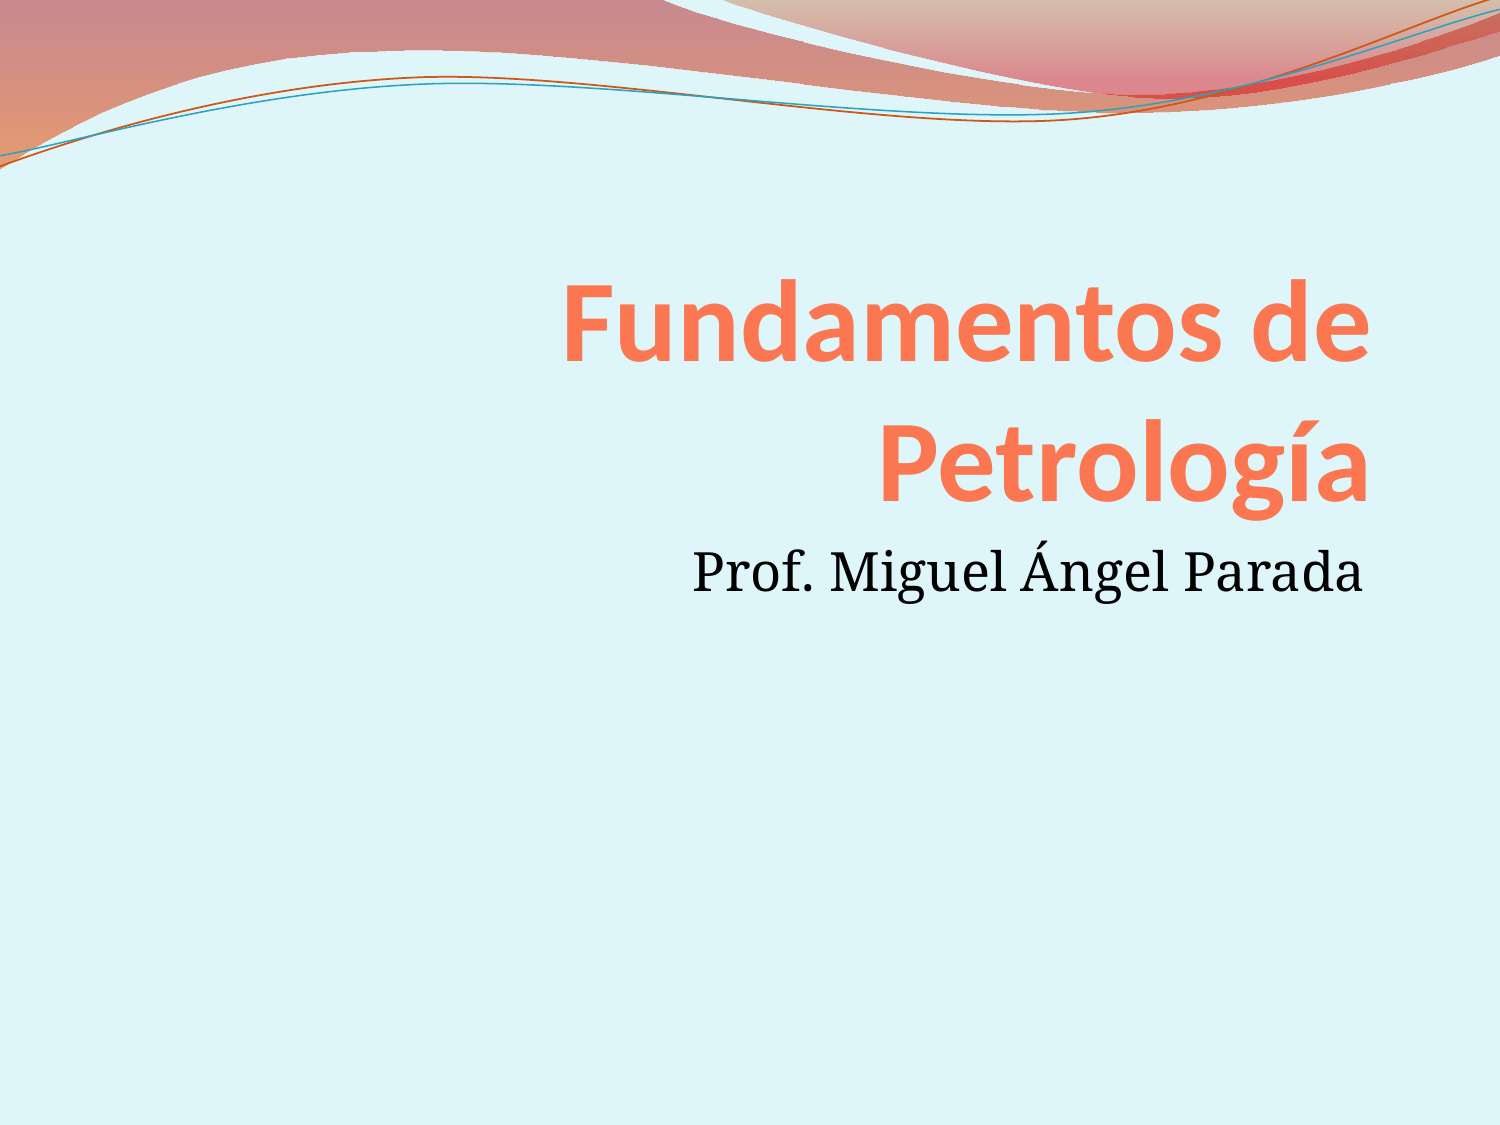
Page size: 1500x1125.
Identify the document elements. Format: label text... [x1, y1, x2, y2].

subtitle Prof. Miguel Ángel Parada [87, 529, 1376, 818]
title Fundamentos de Petrología [87, 224, 1376, 525]
